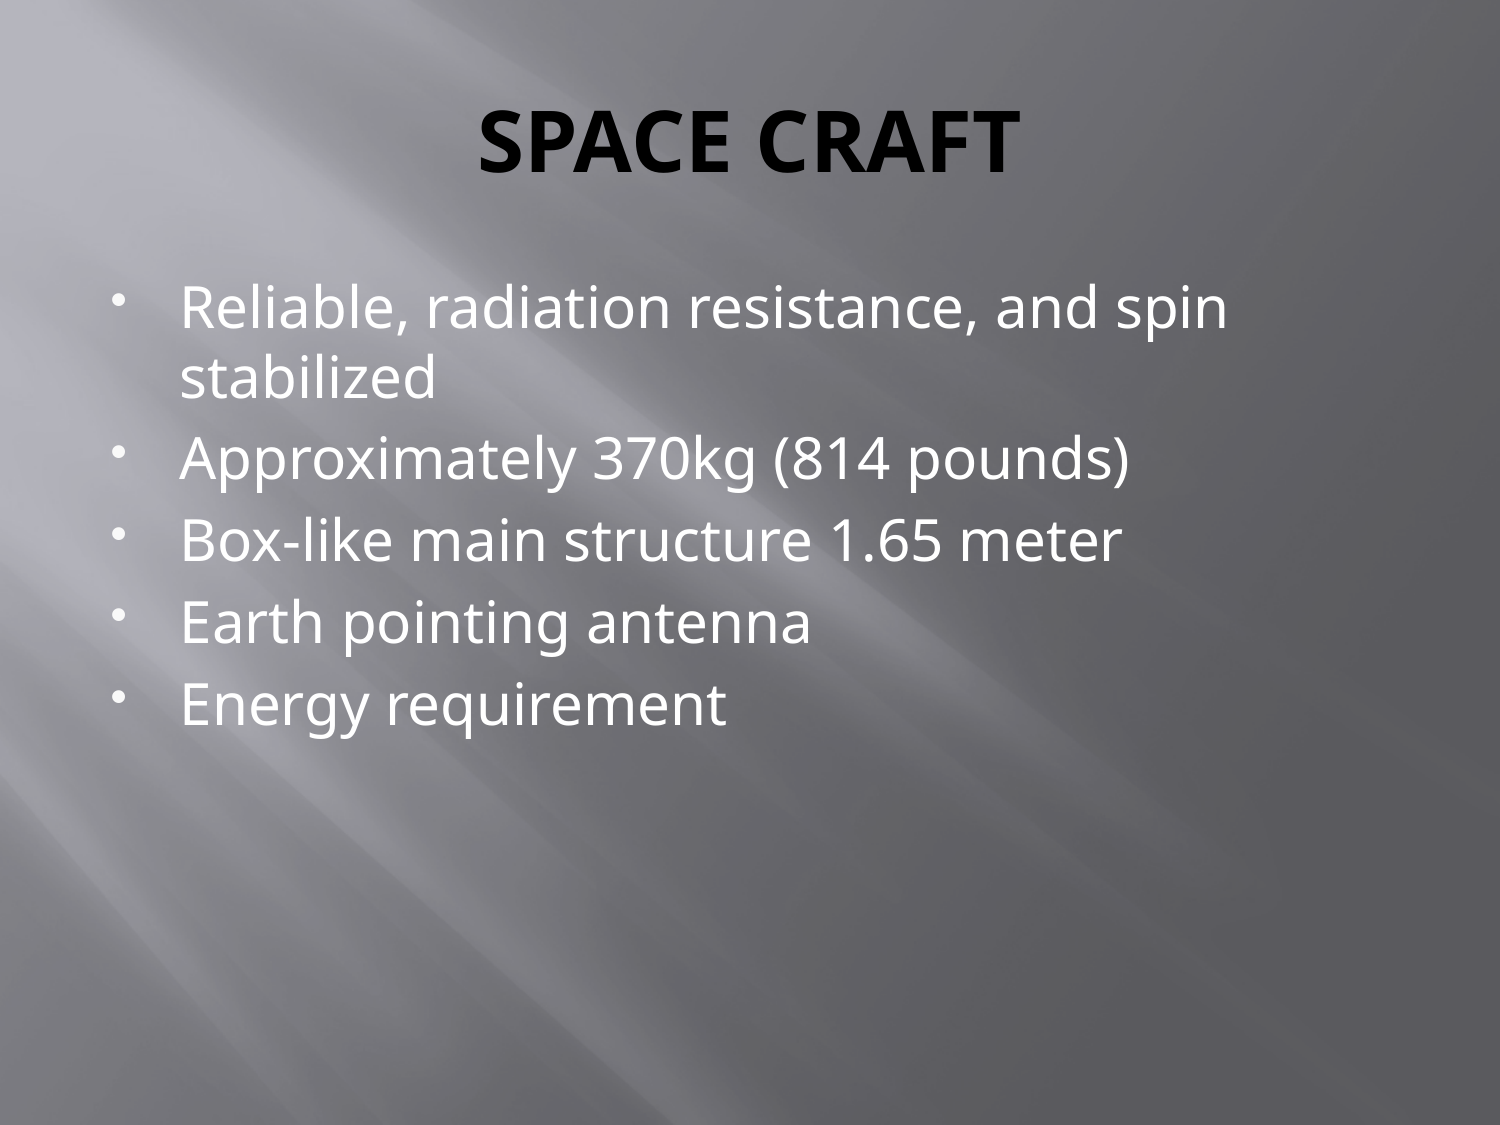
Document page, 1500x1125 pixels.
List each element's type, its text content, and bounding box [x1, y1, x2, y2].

title SPACE CRAFT [75, 45, 1425, 233]
list Reliable, radiation resistance, and spin stabilized Approximately 370kg (814 pounds) Box-like main structure 1.65 meter Earth pointing antenna Energy requirement [75, 262, 1425, 1035]
